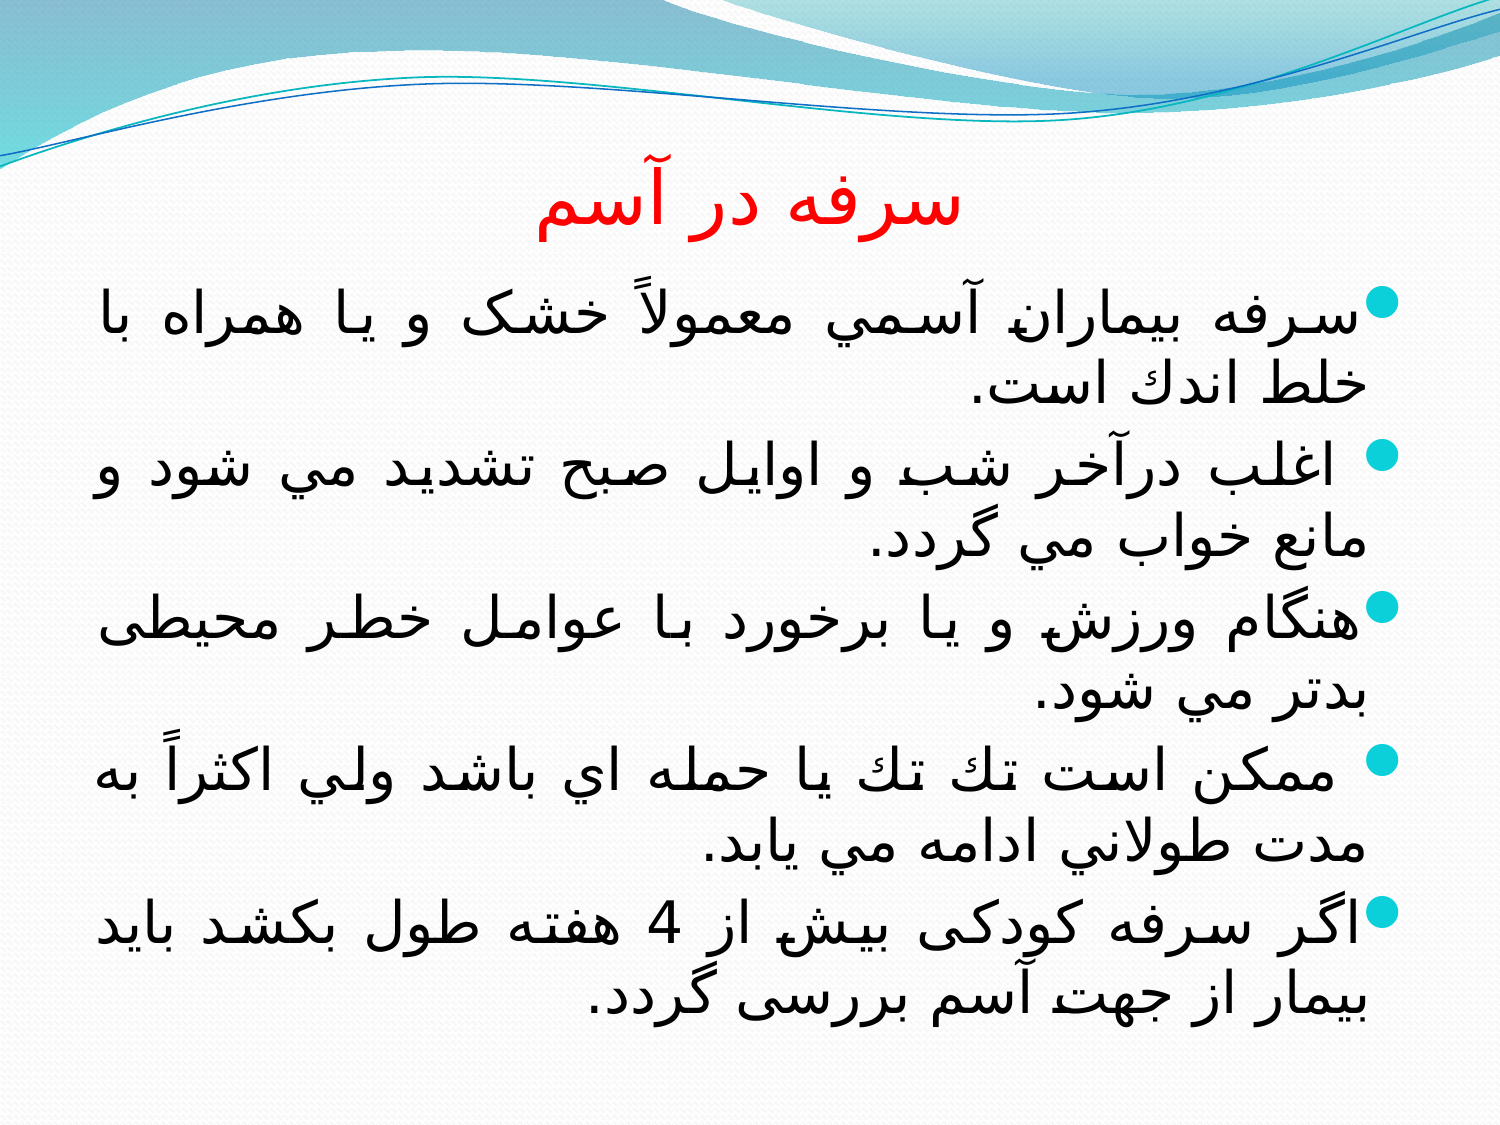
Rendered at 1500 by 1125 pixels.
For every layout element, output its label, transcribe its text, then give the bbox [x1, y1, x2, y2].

list ‌سرفه بيماران آسمي معمولاً خشک و يا همراه با خلط اندك است. اغلب درآخر شب و اوايل صبح تشديد مي شود و مانع خواب مي گردد. هنگام ورزش و یا برخورد با عوامل خطر محیطی بدتر مي شود. ممكن است تك تك يا حمله اي باشد ولي اكثراً به مدت طولاني ادامه مي يابد. اگر سرفه کودکی بيش از 4 هفته طول بكشد بايد بيمار از جهت آسم بررسی گردد. [75, 267, 1425, 1038]
title سرفه در آسم [75, 115, 1425, 267]
